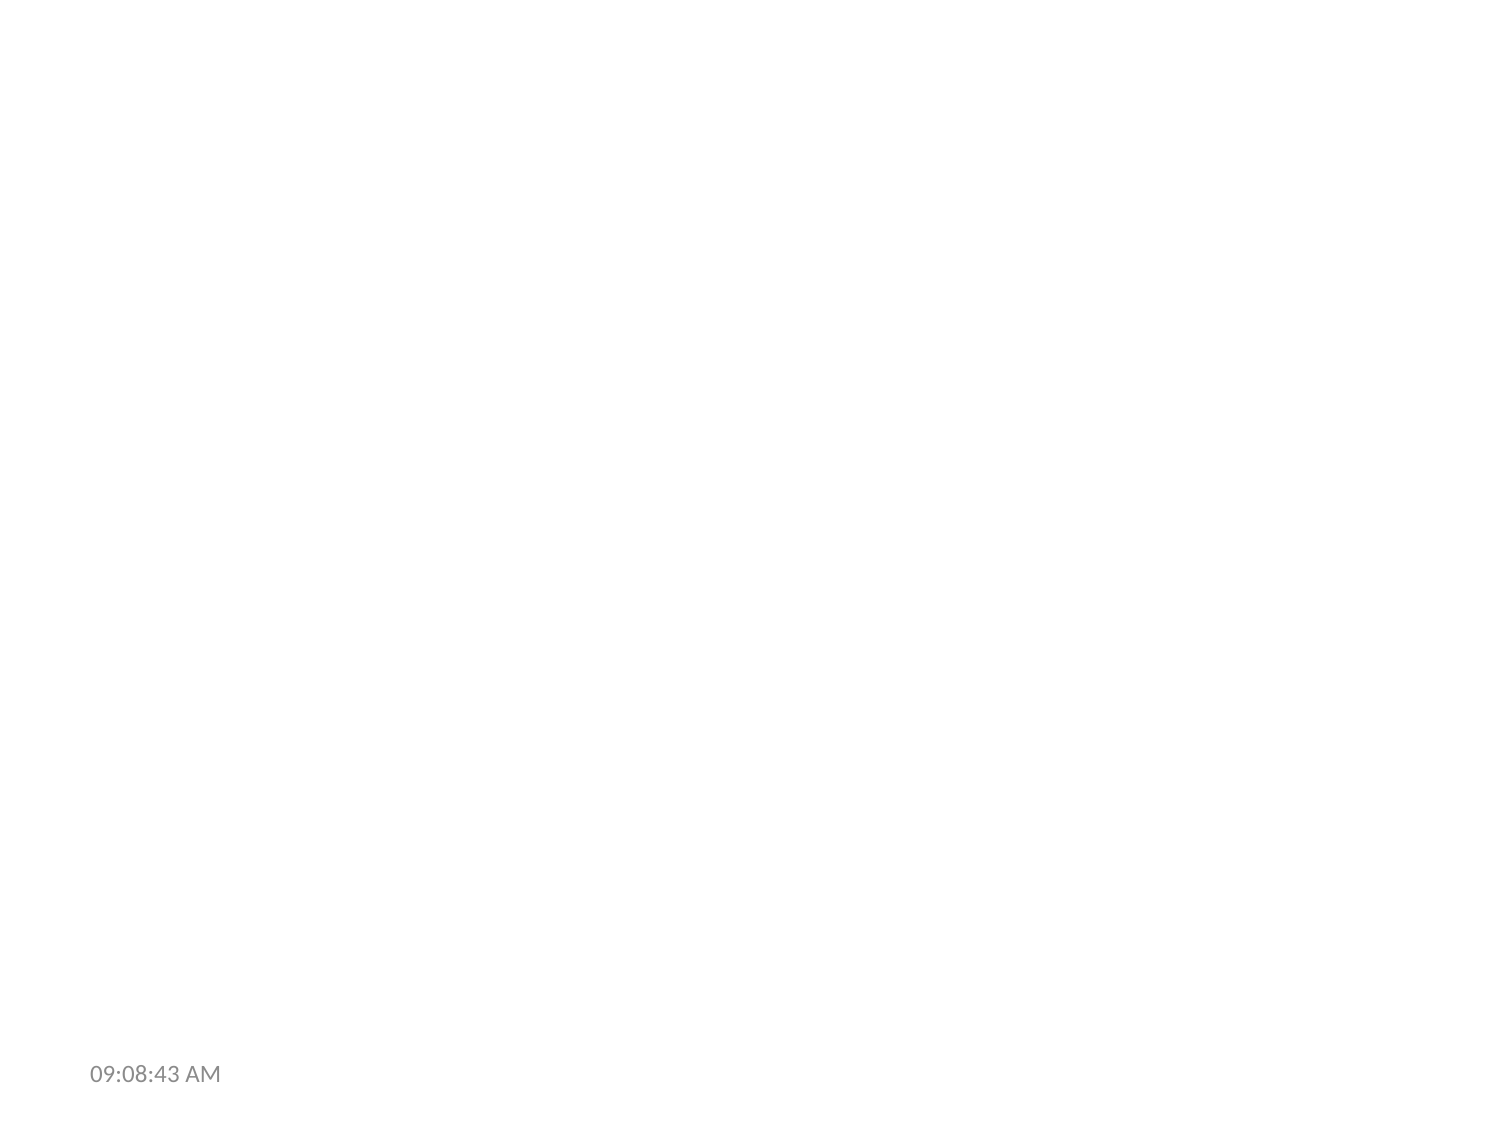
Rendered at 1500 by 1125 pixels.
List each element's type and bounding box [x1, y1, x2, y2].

slide_number [75, 1042, 425, 1103]
